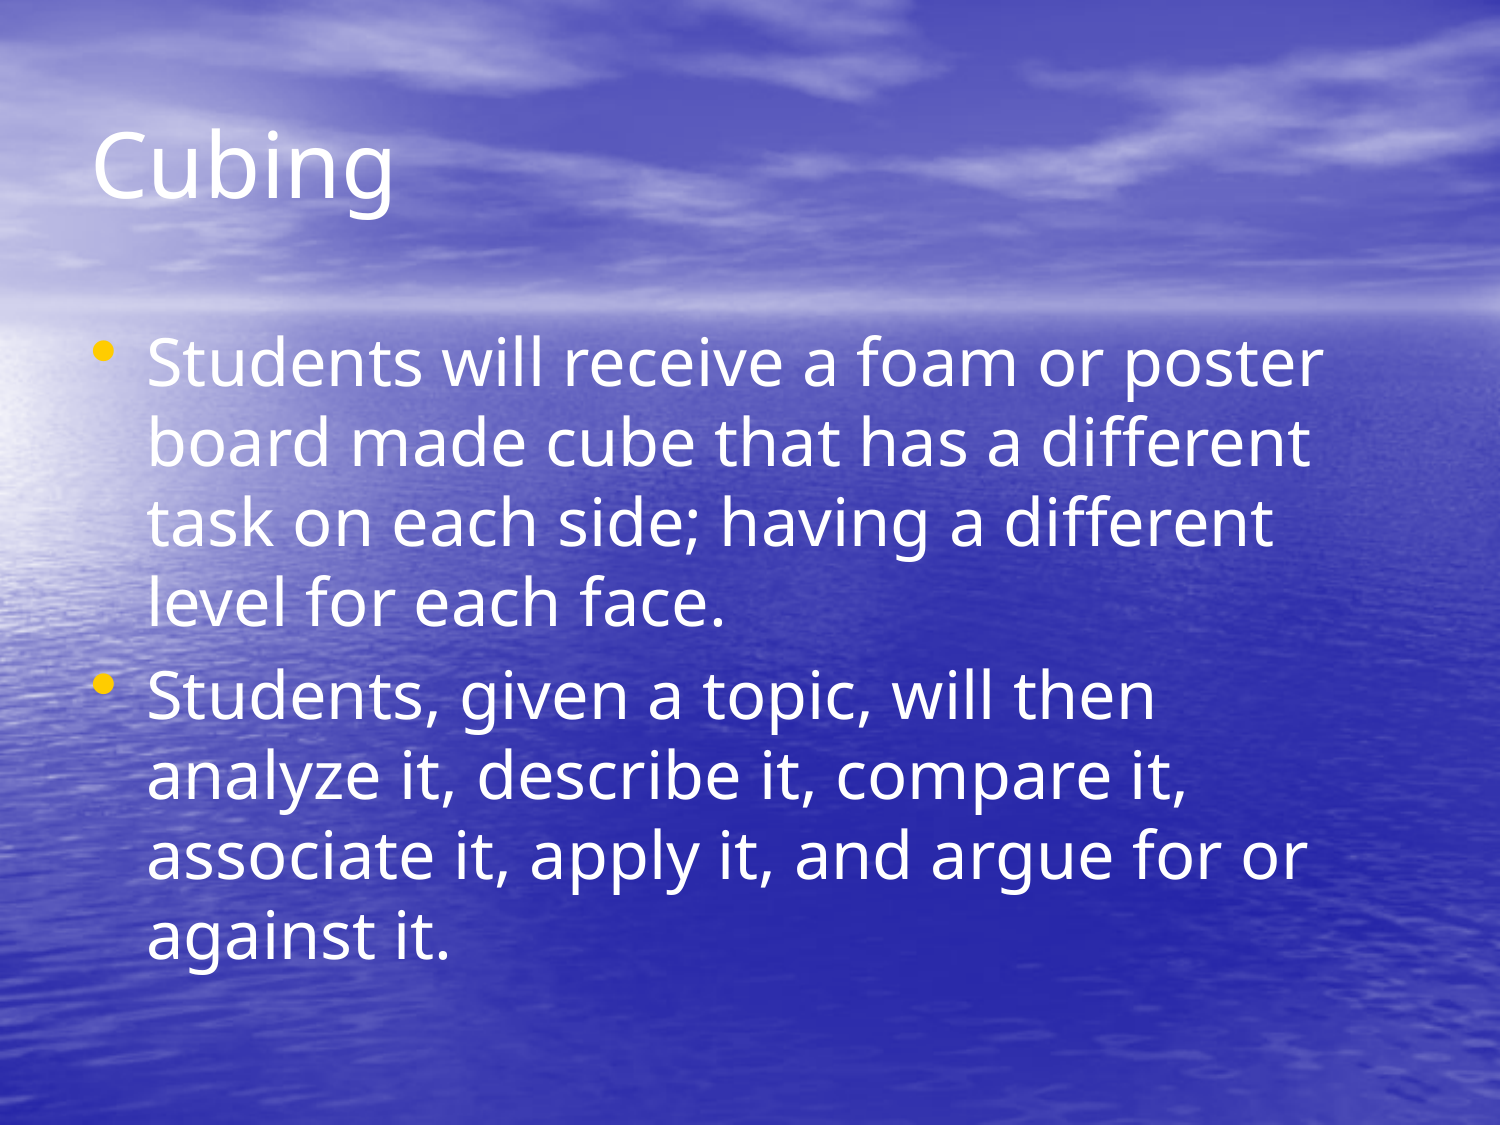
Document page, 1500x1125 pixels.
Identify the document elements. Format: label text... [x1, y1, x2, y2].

title Cubing [74, 47, 1426, 276]
list Students will receive a foam or poster board made cube that has a different task on each side; having a different level for each face. Students, given a topic, will then analyze it, describe it, compare it, associate it, apply it, and argue for or against it. [74, 312, 1426, 988]
